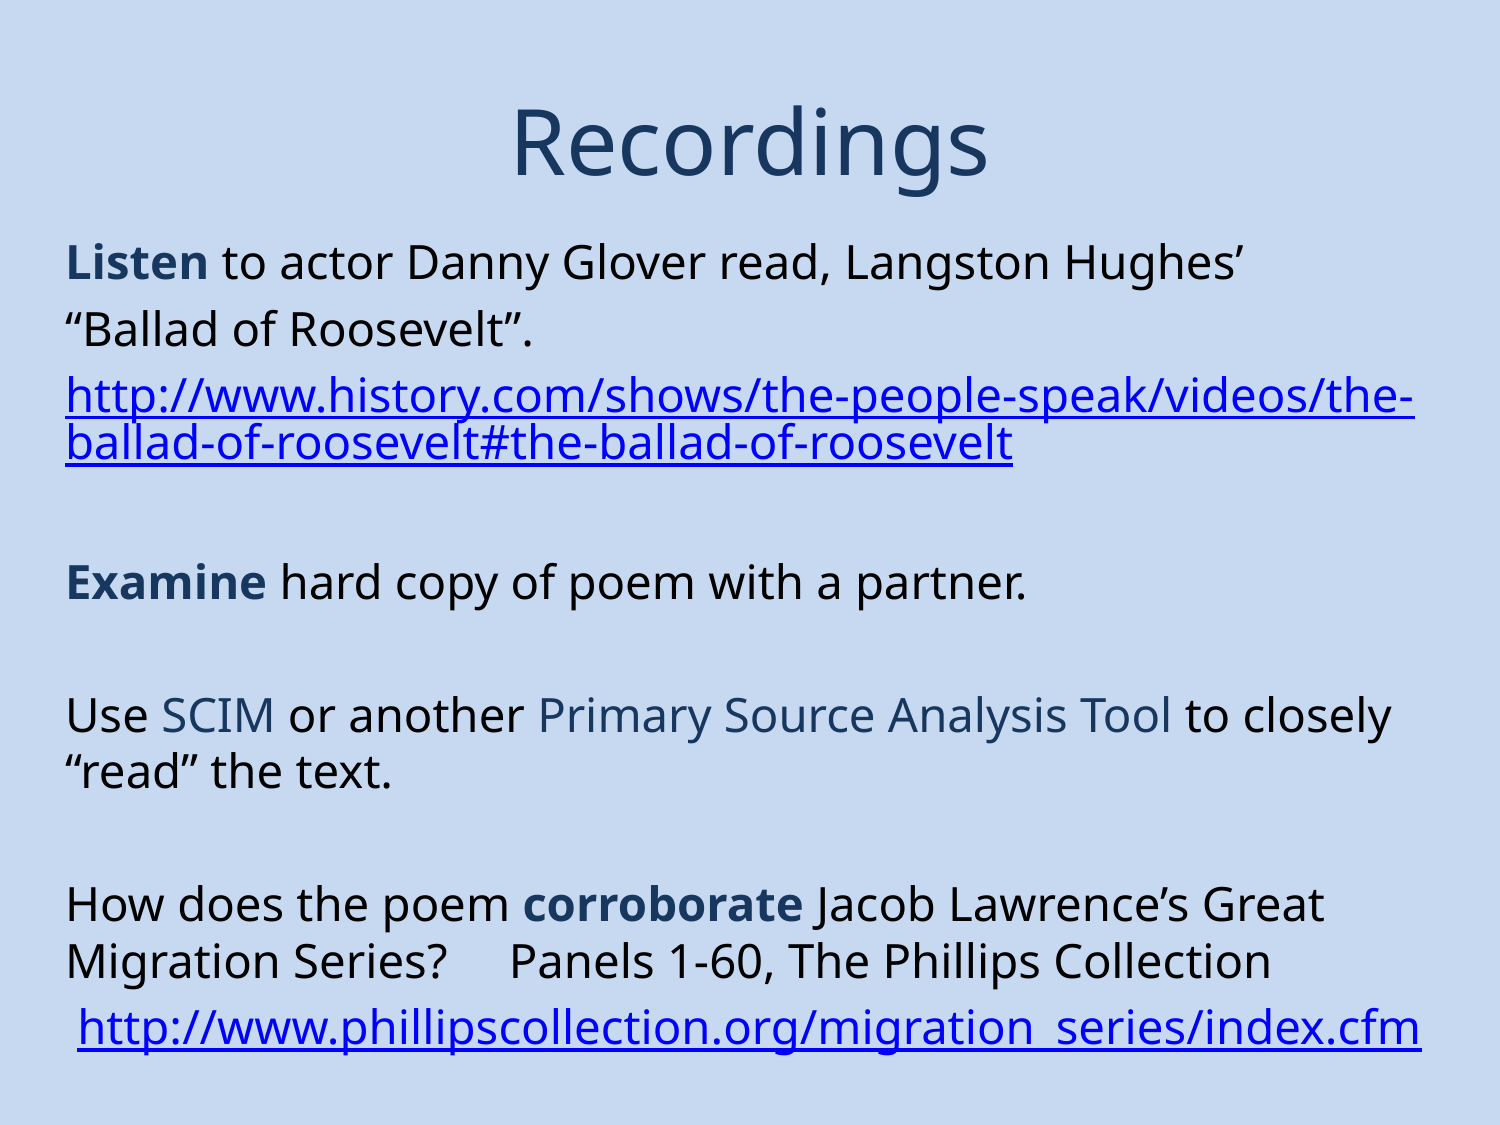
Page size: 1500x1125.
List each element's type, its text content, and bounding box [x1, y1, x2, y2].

list Listen to actor Danny Glover read, Langston Hughes’ “Ballad of Roosevelt”. http://www.history.com/shows/the-people-speak/videos/the-ballad-of-roosevelt#the-ballad-of-roosevelt Examine hard copy of poem with a partner. Use SCIM or another Primary Source Analysis Tool to closely “read” the text. How does the poem corroborate Jacob Lawrence’s Great Migration Series? Panels 1-60, The Phillips Collection http://www.phillipscollection.org/migration_series/index.cfm [50, 224, 1450, 1038]
title Recordings [75, 45, 1425, 224]
